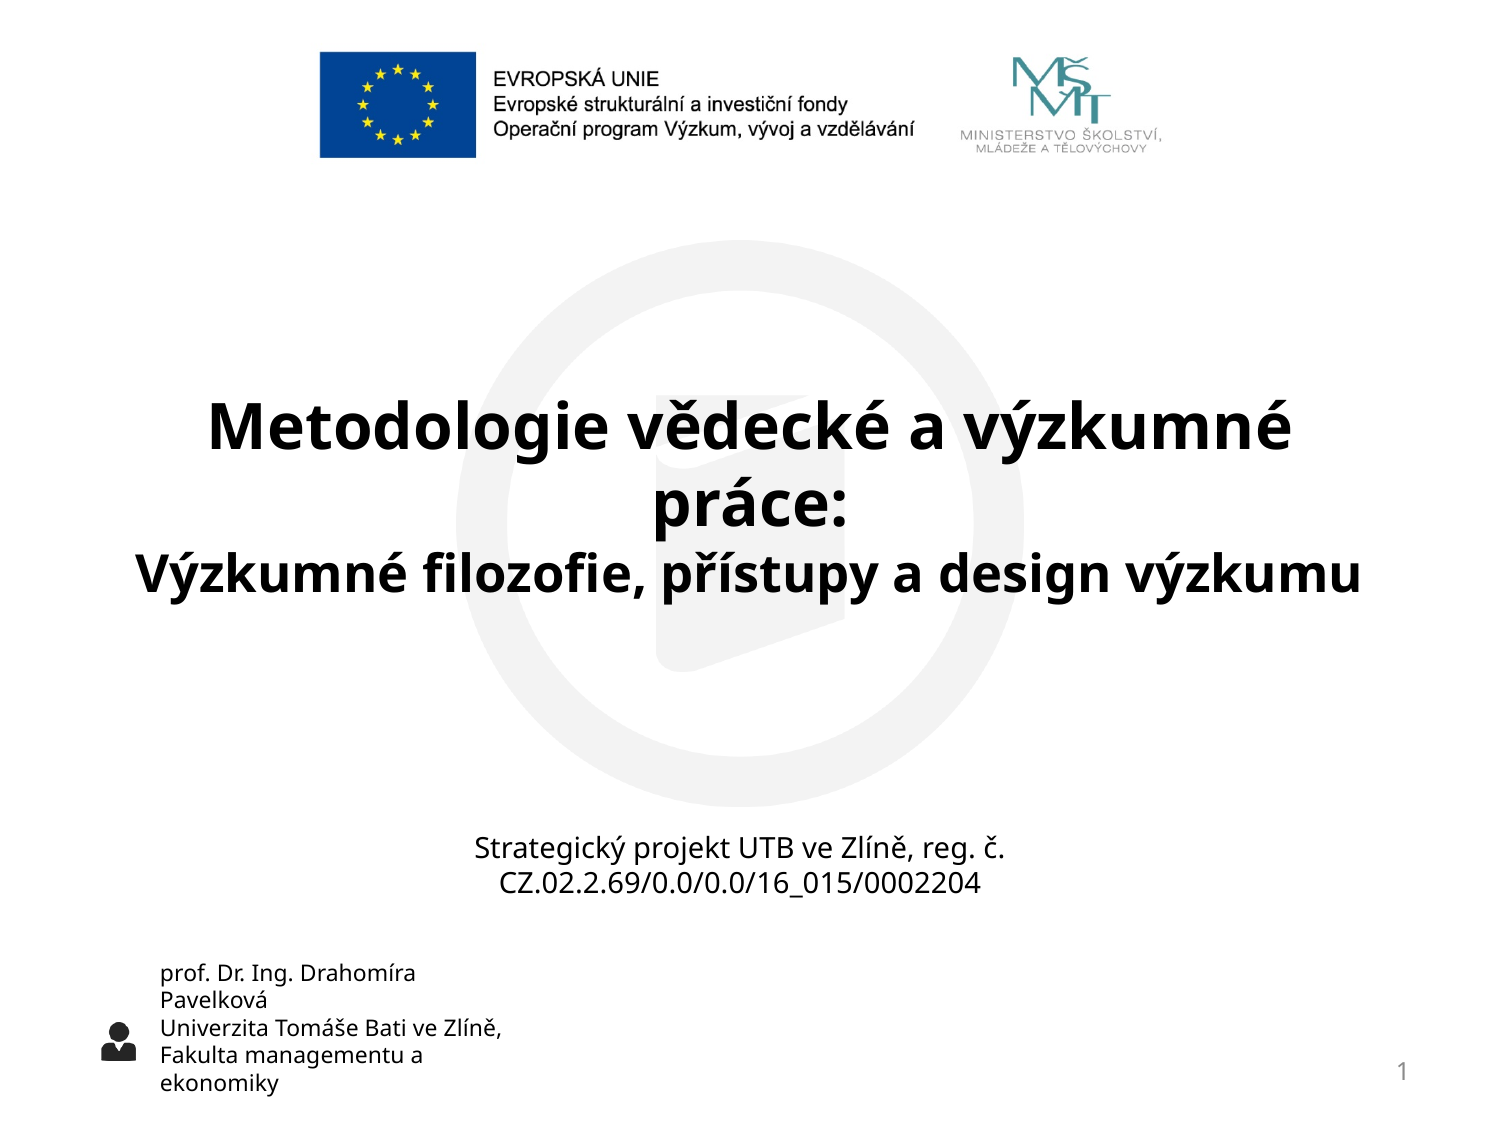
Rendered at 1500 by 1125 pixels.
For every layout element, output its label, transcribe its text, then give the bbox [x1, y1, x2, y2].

picture [267, 0, 1213, 210]
picture [101, 1021, 136, 1062]
footer prof. Dr. Ing. Drahomíra Pavelková Univerzita Tomáše Bati ve Zlíně, Fakulta managementu a ekonomiky [145, 999, 526, 1083]
text_box Strategický projekt UTB ve Zlíně, reg. č. CZ.02.2.69/0.0/0.0/16_015/0002204 [267, 822, 1213, 907]
slide_number 1 [1074, 1042, 1425, 1103]
picture [456, 239, 1024, 808]
title Metodologie vědecké a výzkumné práce: Výzkumné filozofie, přístupy a design výzkumu [112, 373, 451, 615]
title Metodologie vědecké a výzkumné práce: Výzkumné filozofie, přístupy a design výzkumu [1028, 373, 1388, 615]
